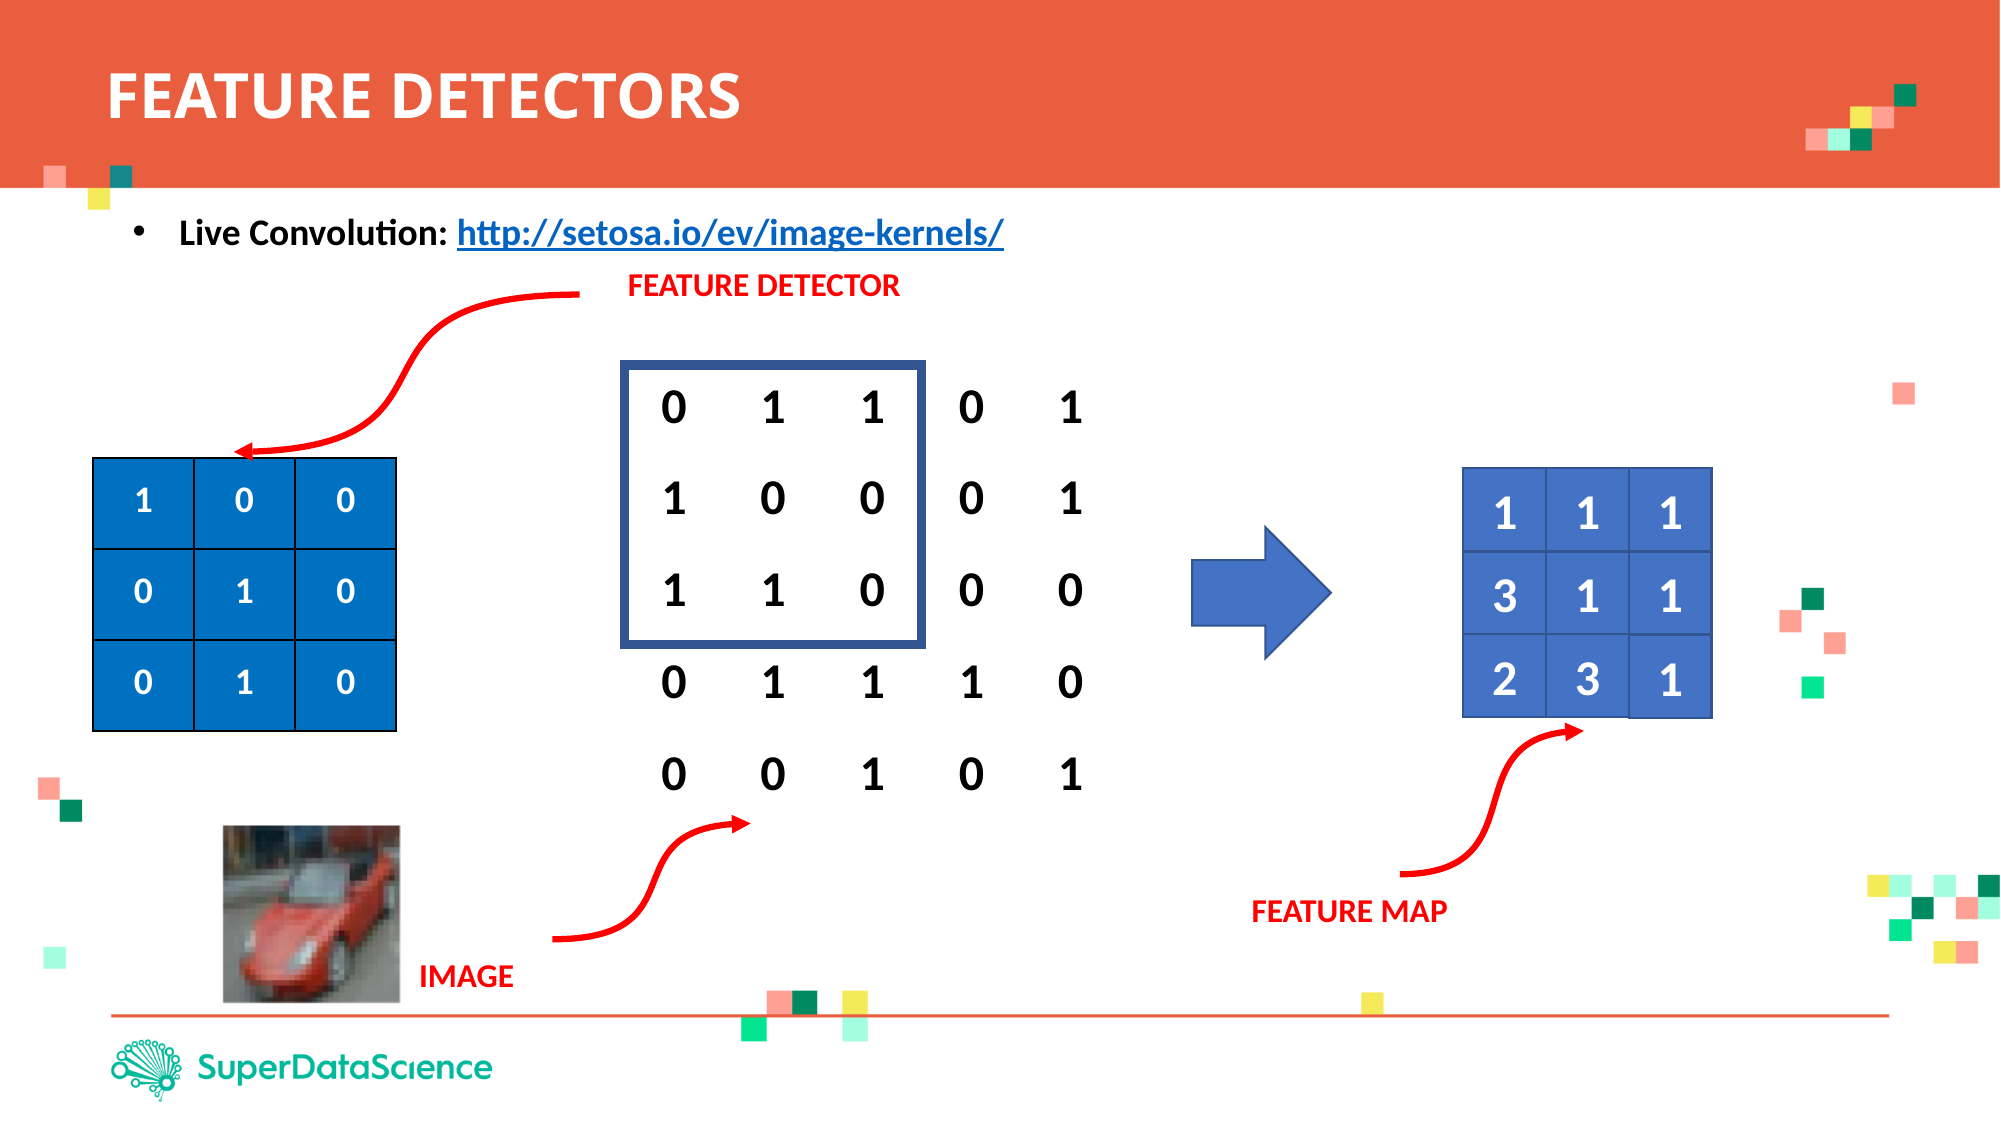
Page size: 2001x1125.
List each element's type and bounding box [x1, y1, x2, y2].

text_box [552, 823, 751, 940]
picture [0, 0, 2000, 1125]
text_box [1399, 730, 1584, 875]
text_box [233, 294, 580, 452]
